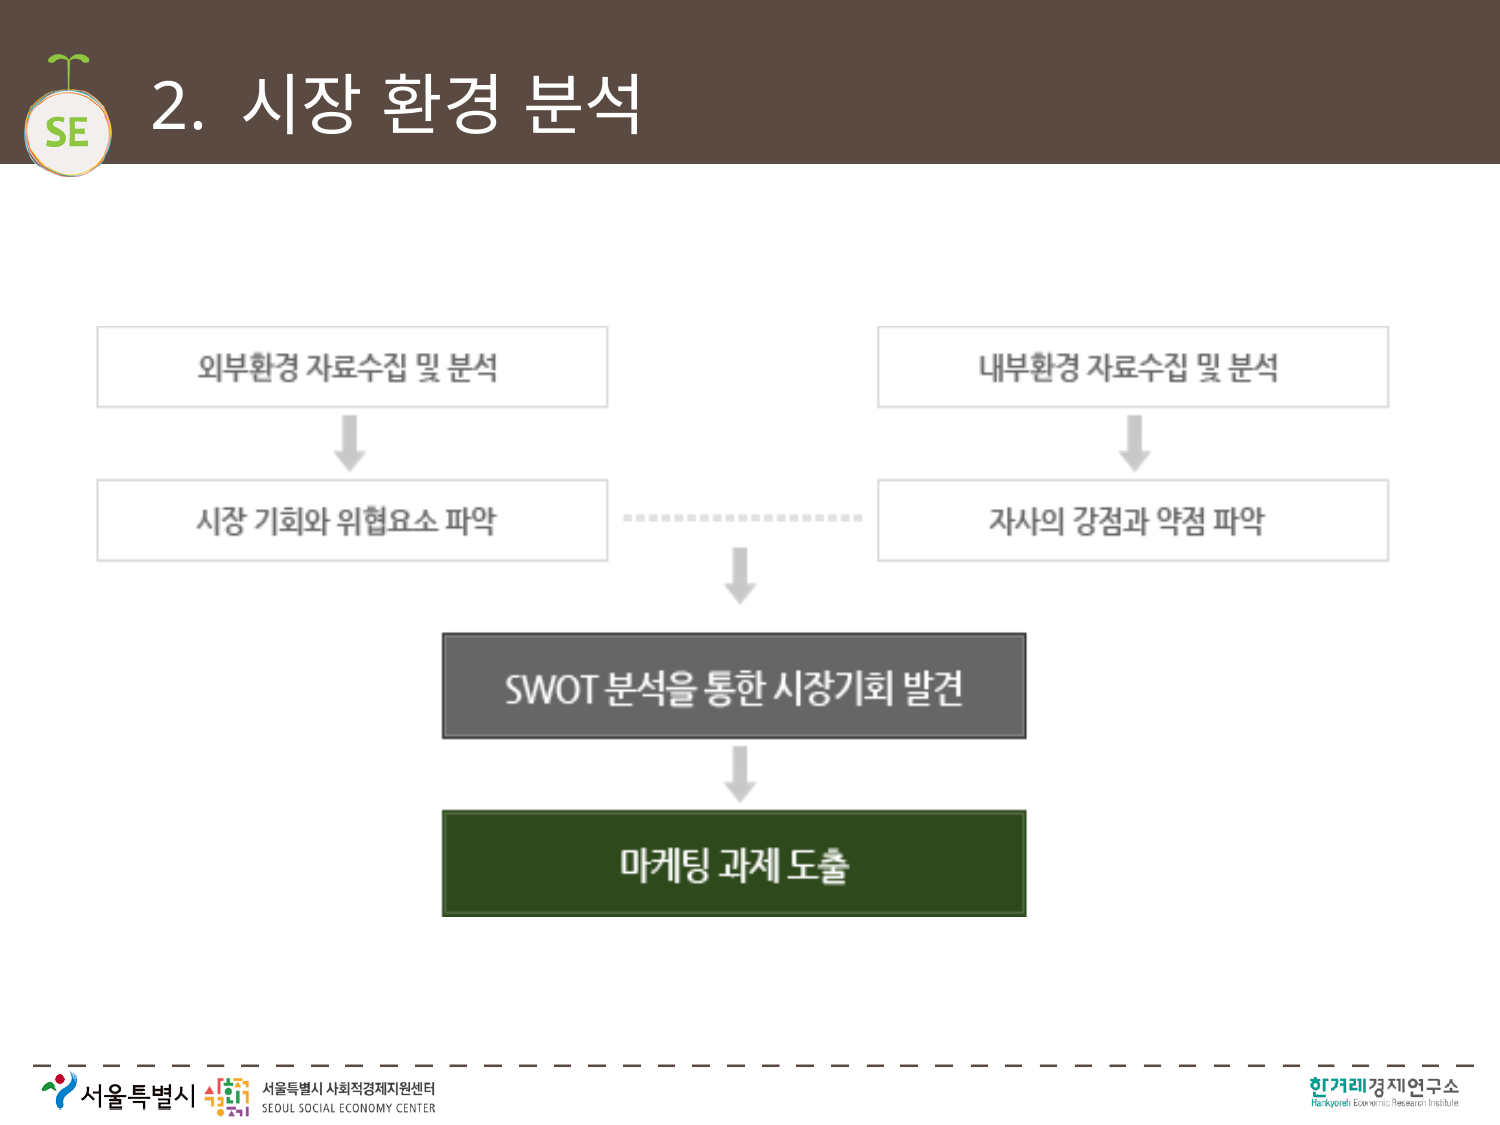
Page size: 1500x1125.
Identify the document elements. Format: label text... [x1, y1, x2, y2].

picture [0, 0, 1500, 1125]
title 2. 시장 환경 분석 [135, 45, 1463, 161]
